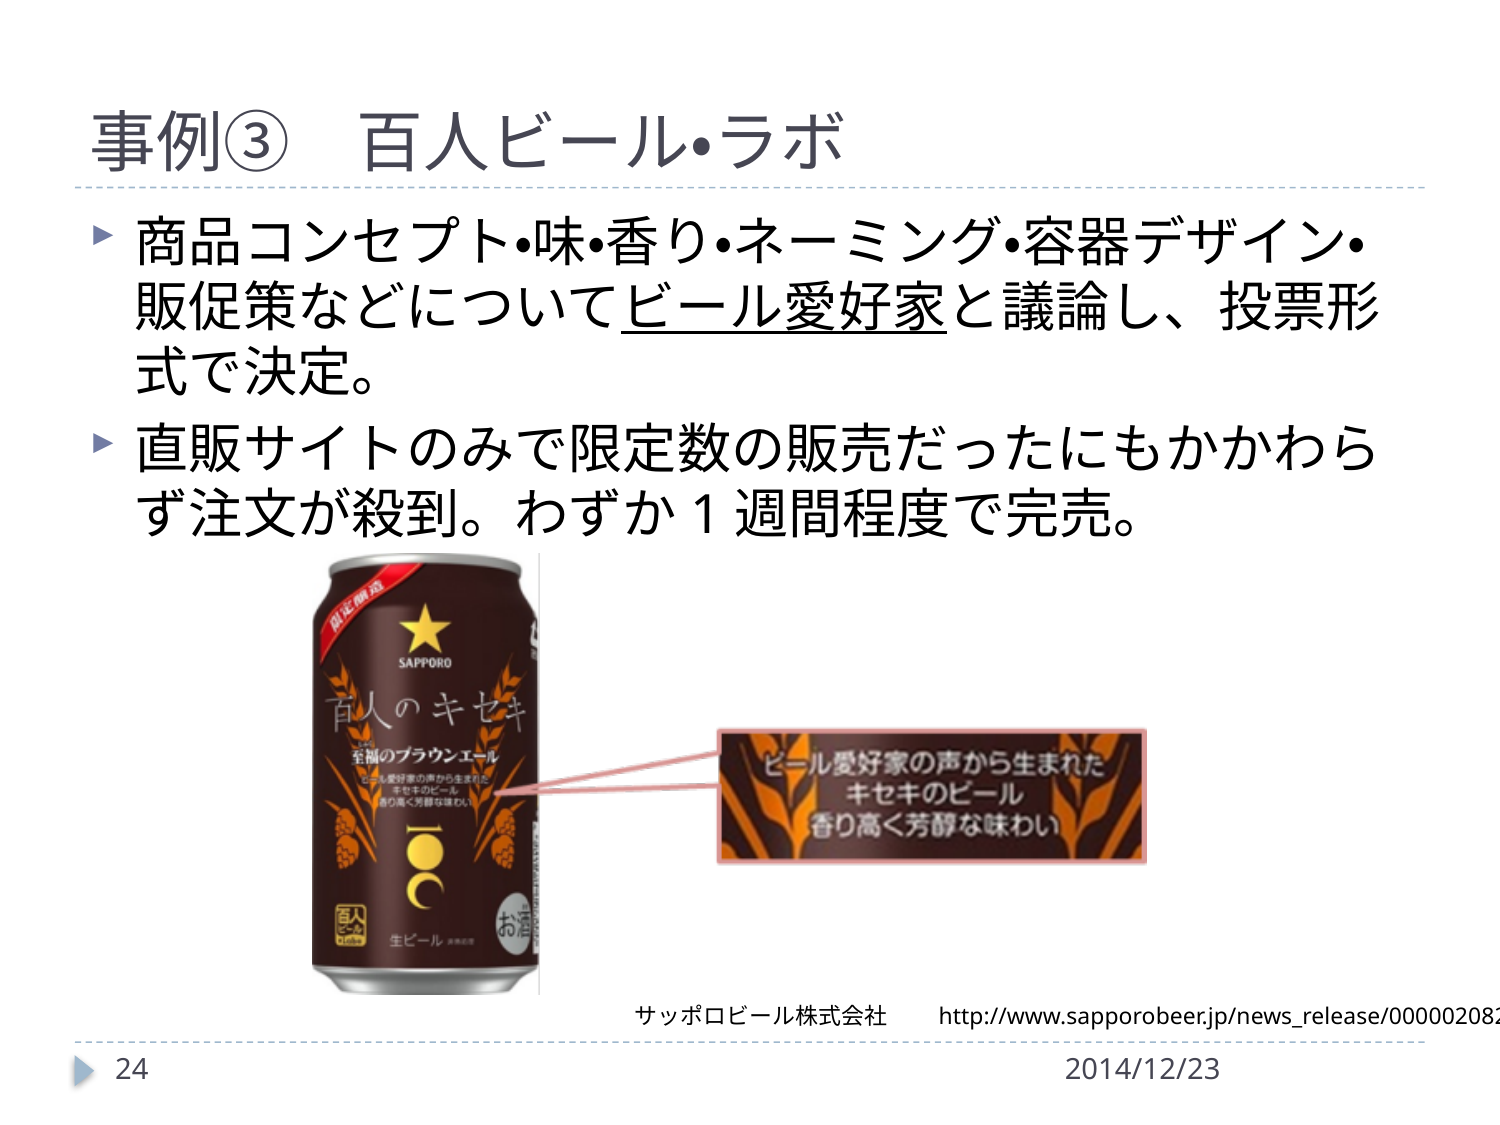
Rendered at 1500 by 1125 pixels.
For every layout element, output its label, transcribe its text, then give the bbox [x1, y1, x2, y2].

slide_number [1050, 1042, 1426, 1103]
title 事例③ 百人ビール・ラボ [75, 24, 1425, 188]
list 商品コンセプト・味・香り・ネーミング・容器デザイン・販促策などについてビール愛好家と議論し、投票形式で決定。 直販サイトのみで限定数の販売だったにもかかわらず注文が殺到。わずか1週間程度で完売。 [75, 200, 1425, 1010]
picture [312, 553, 1148, 995]
slide_number 24 [100, 1042, 426, 1103]
text_box サッポロビール株式会社 http://www.sapporobeer.jp/news_release/0000020828/ [619, 994, 1500, 1037]
